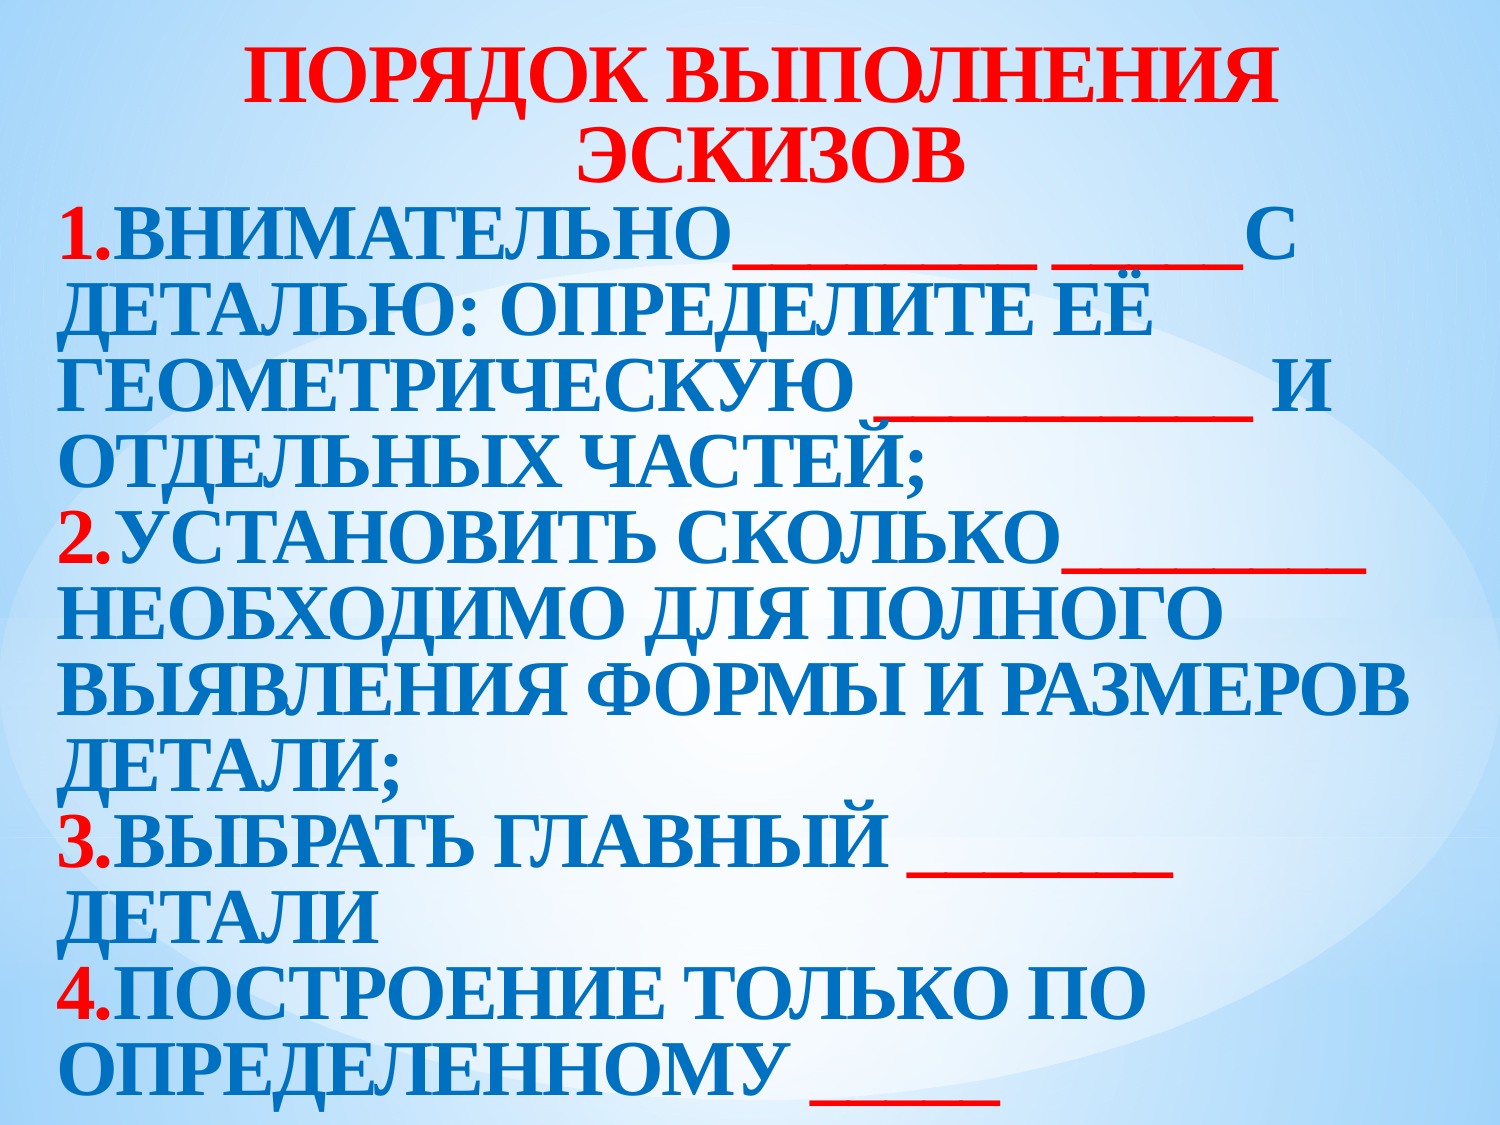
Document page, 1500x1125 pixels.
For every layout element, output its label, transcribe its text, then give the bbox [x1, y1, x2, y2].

list Порядок выполнения эскизов 1.Внимательно________ _____с деталью: определите ЕЁ геометрическую __________ и отдельных частей; 2.Установить сколько________ необходимо для полного выявления формы и размеров детали; 3.Выбрать главный _______ детали 4.Построение только по определенному _____ [41, 30, 1500, 1125]
